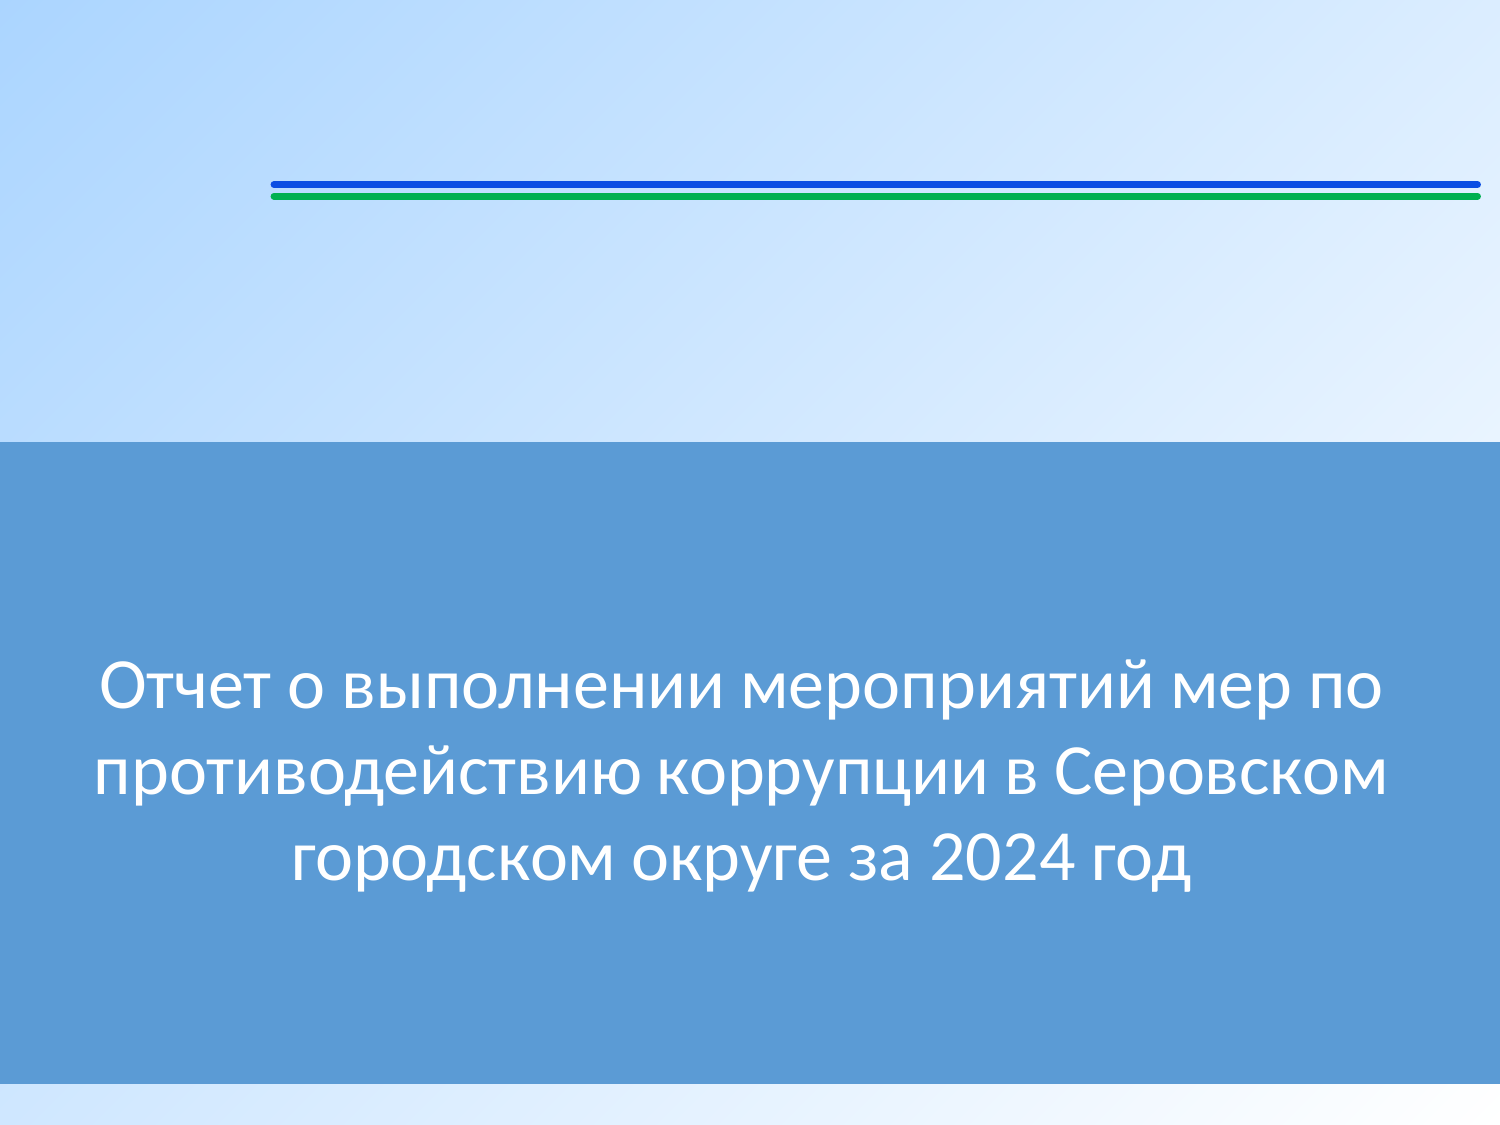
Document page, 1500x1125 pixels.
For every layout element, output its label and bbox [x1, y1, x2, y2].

text_box [0, 2, 1500, 1084]
